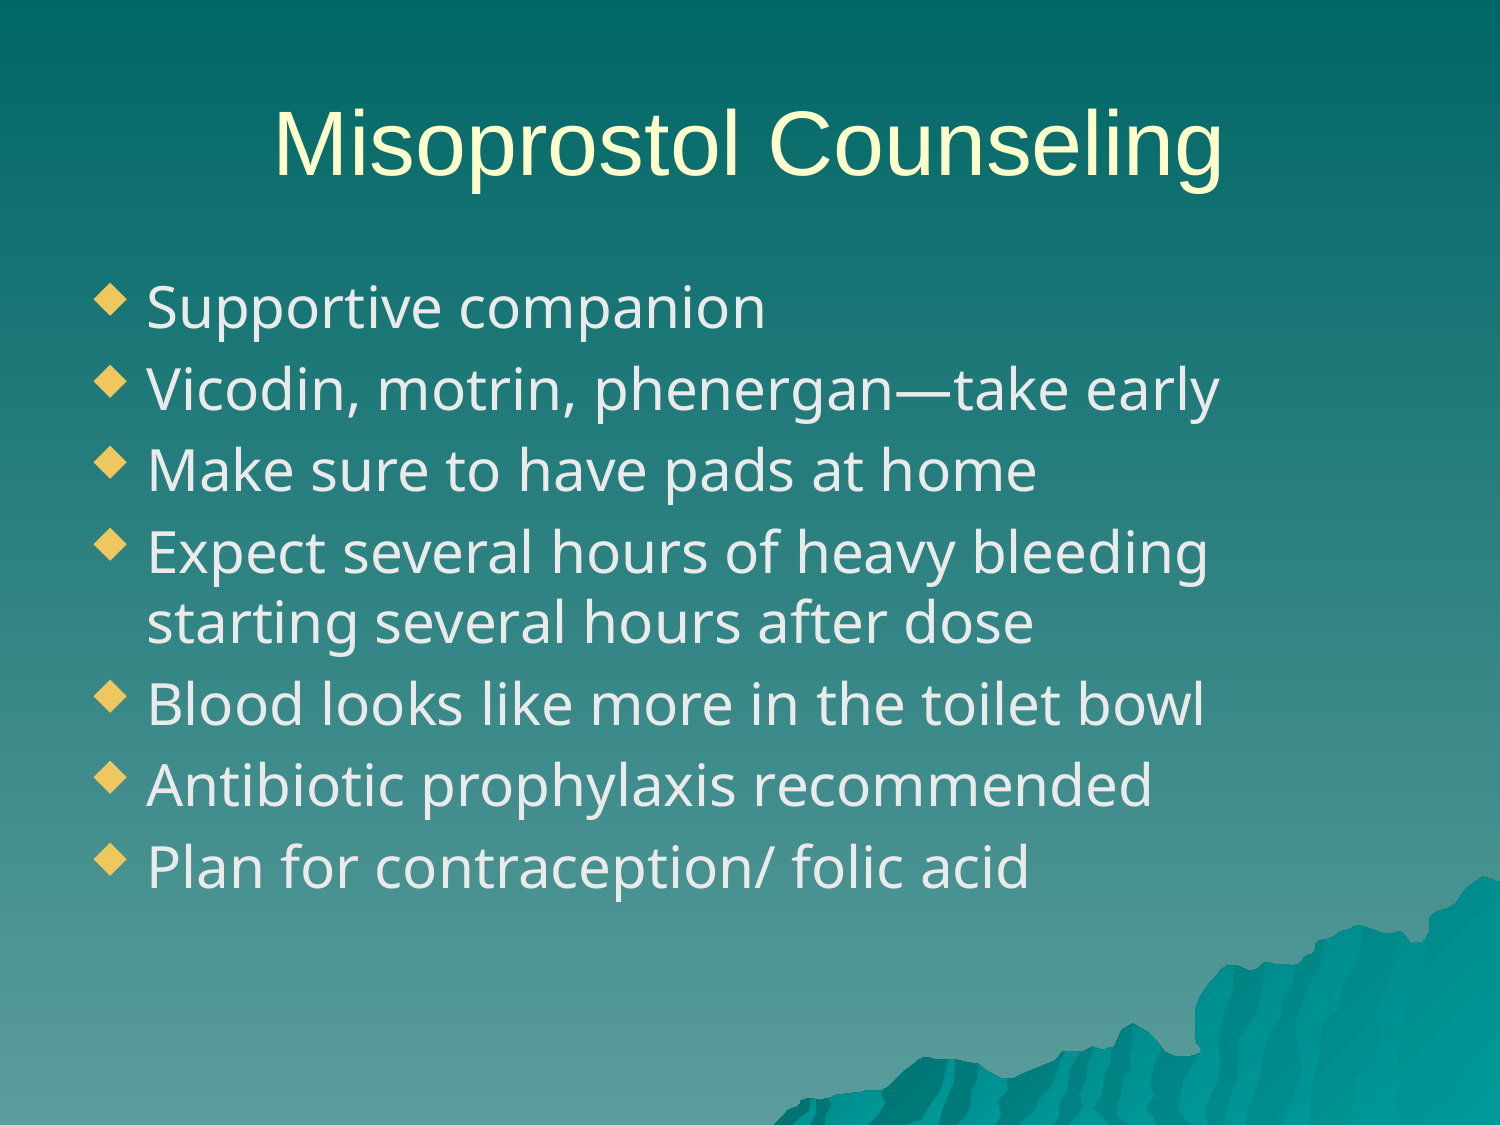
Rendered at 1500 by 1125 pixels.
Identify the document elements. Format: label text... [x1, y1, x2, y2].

list Supportive companion Vicodin, motrin, phenergan—take early Make sure to have pads at home Expect several hours of heavy bleeding starting several hours after dose Blood looks like more in the toilet bowl Antibiotic prophylaxis recommended Plan for contraception/ folic acid [74, 262, 1426, 1006]
title Misoprostol Counseling [74, 45, 1426, 233]
